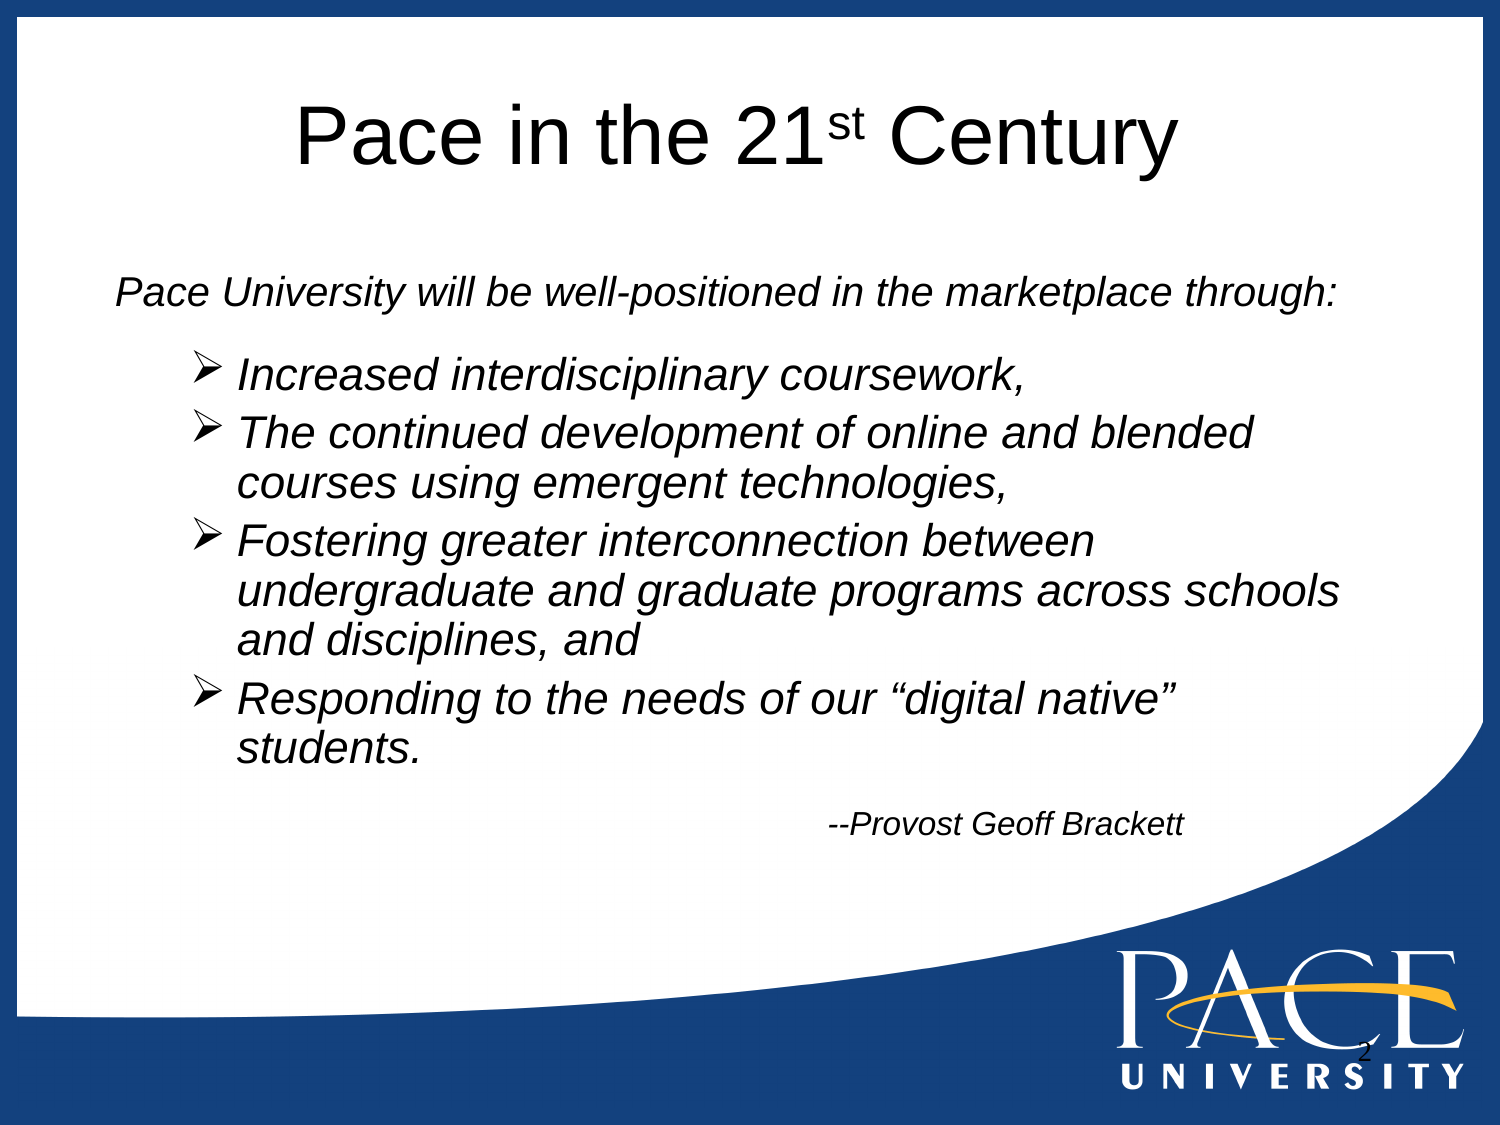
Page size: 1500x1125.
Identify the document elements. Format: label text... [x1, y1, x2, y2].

list Pace University will be well-positioned in the marketplace through: Increased interdisciplinary coursework, The continued development of online and blended courses using emergent technologies, Fostering greater interconnection between undergraduate and graduate programs across schools and disciplines, and Responding to the needs of our “digital native” students. --Provost Geoff Brackett [99, 262, 1376, 913]
title Pace in the 21st Century [99, 49, 1376, 213]
slide_number 2 [1074, 1024, 1388, 1101]
picture [17, 647, 1483, 1108]
